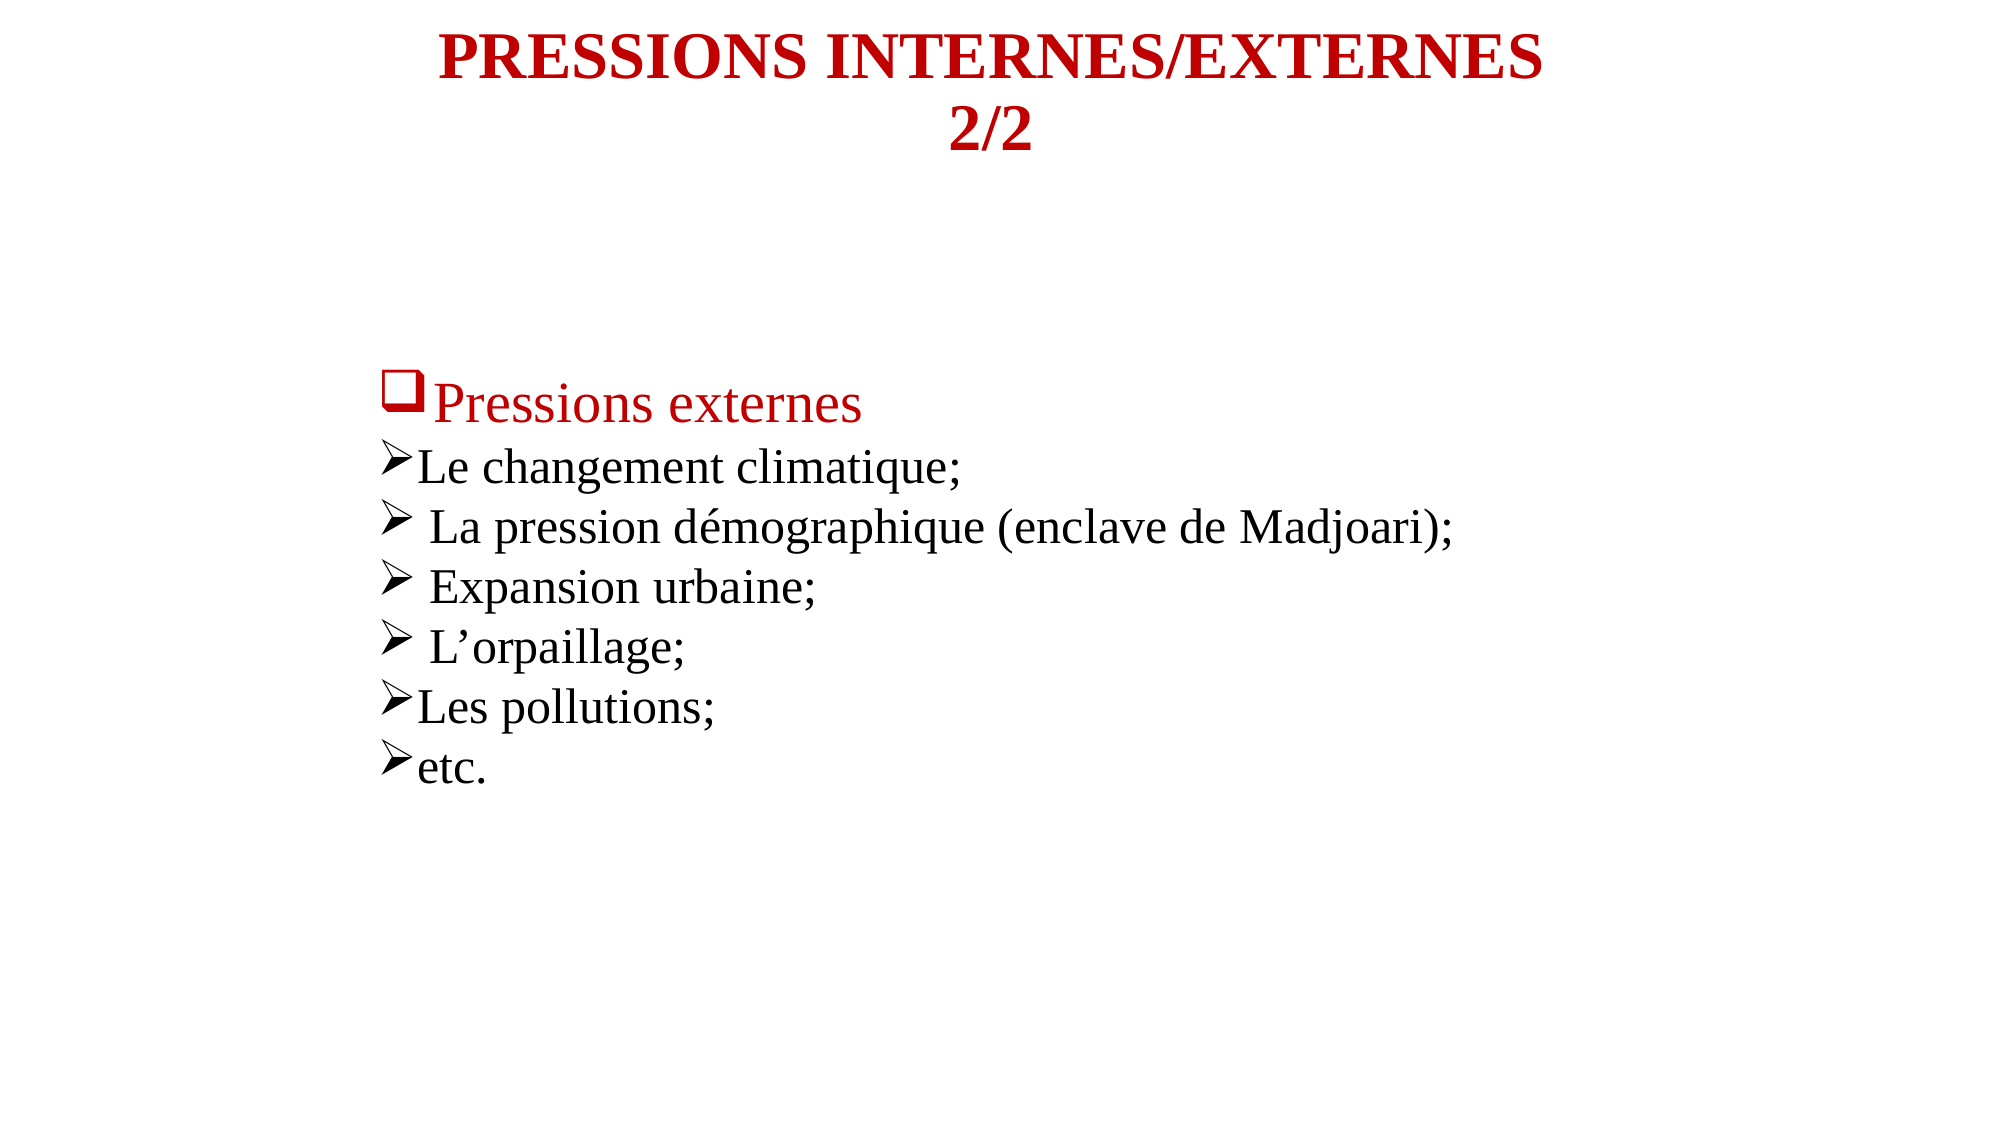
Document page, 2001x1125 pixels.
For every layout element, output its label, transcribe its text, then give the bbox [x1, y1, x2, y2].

title PRESSIONS INTERNES/EXTERNES 2/2 [340, 32, 1608, 144]
text_box Pressions externes Le changement climatique; La pression démographique (enclave de Madjoari); Expansion urbaine; L’orpaillage; Les pollutions; etc. [362, 356, 1742, 802]
